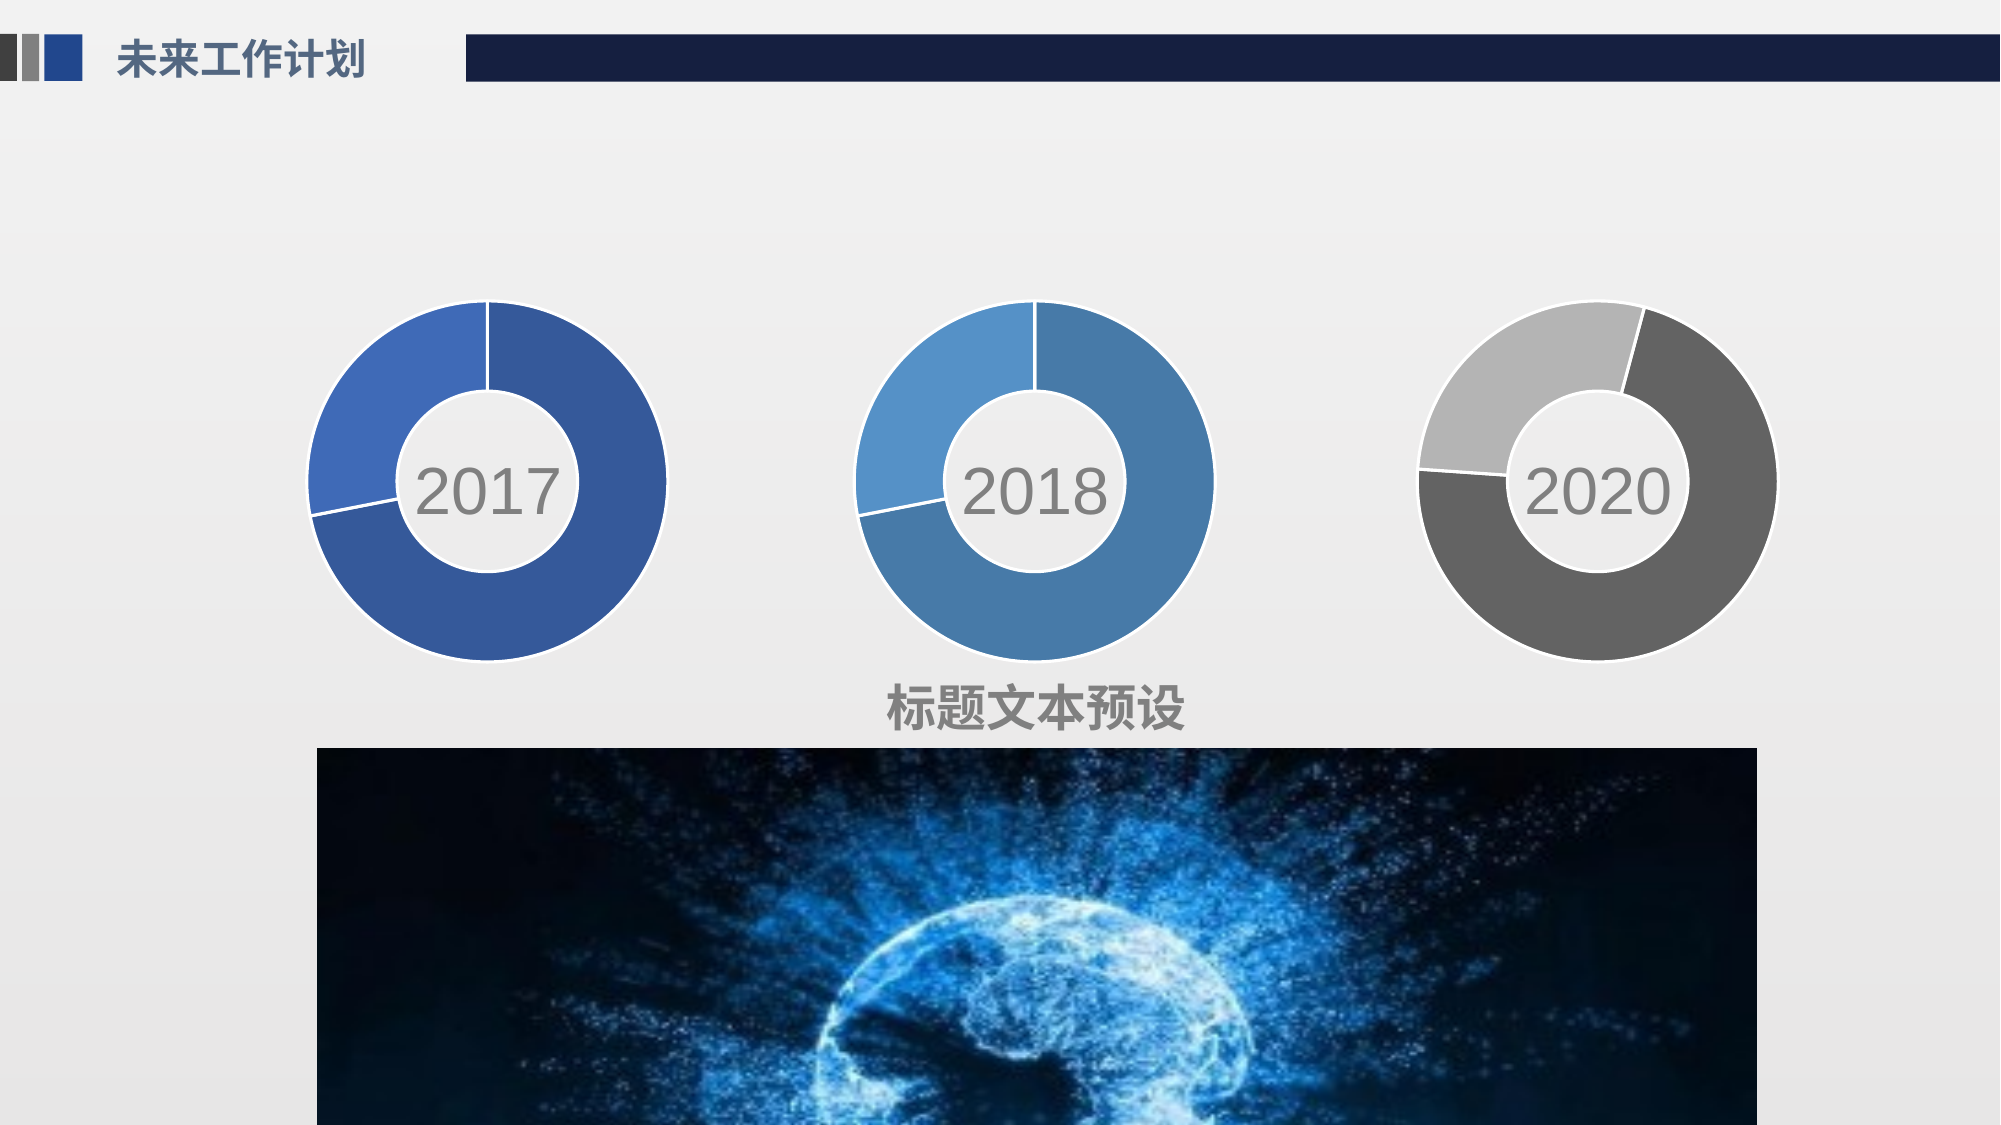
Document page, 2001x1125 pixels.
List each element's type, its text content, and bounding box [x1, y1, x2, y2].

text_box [0, 33, 83, 82]
chart [289, 293, 685, 670]
chart [1400, 293, 1796, 670]
text_box [467, 33, 2000, 83]
text_box 未来工作计划 [82, 25, 467, 90]
text_box 标题文本预设 [837, 669, 1237, 745]
picture [317, 748, 1757, 1125]
chart [837, 293, 1233, 670]
